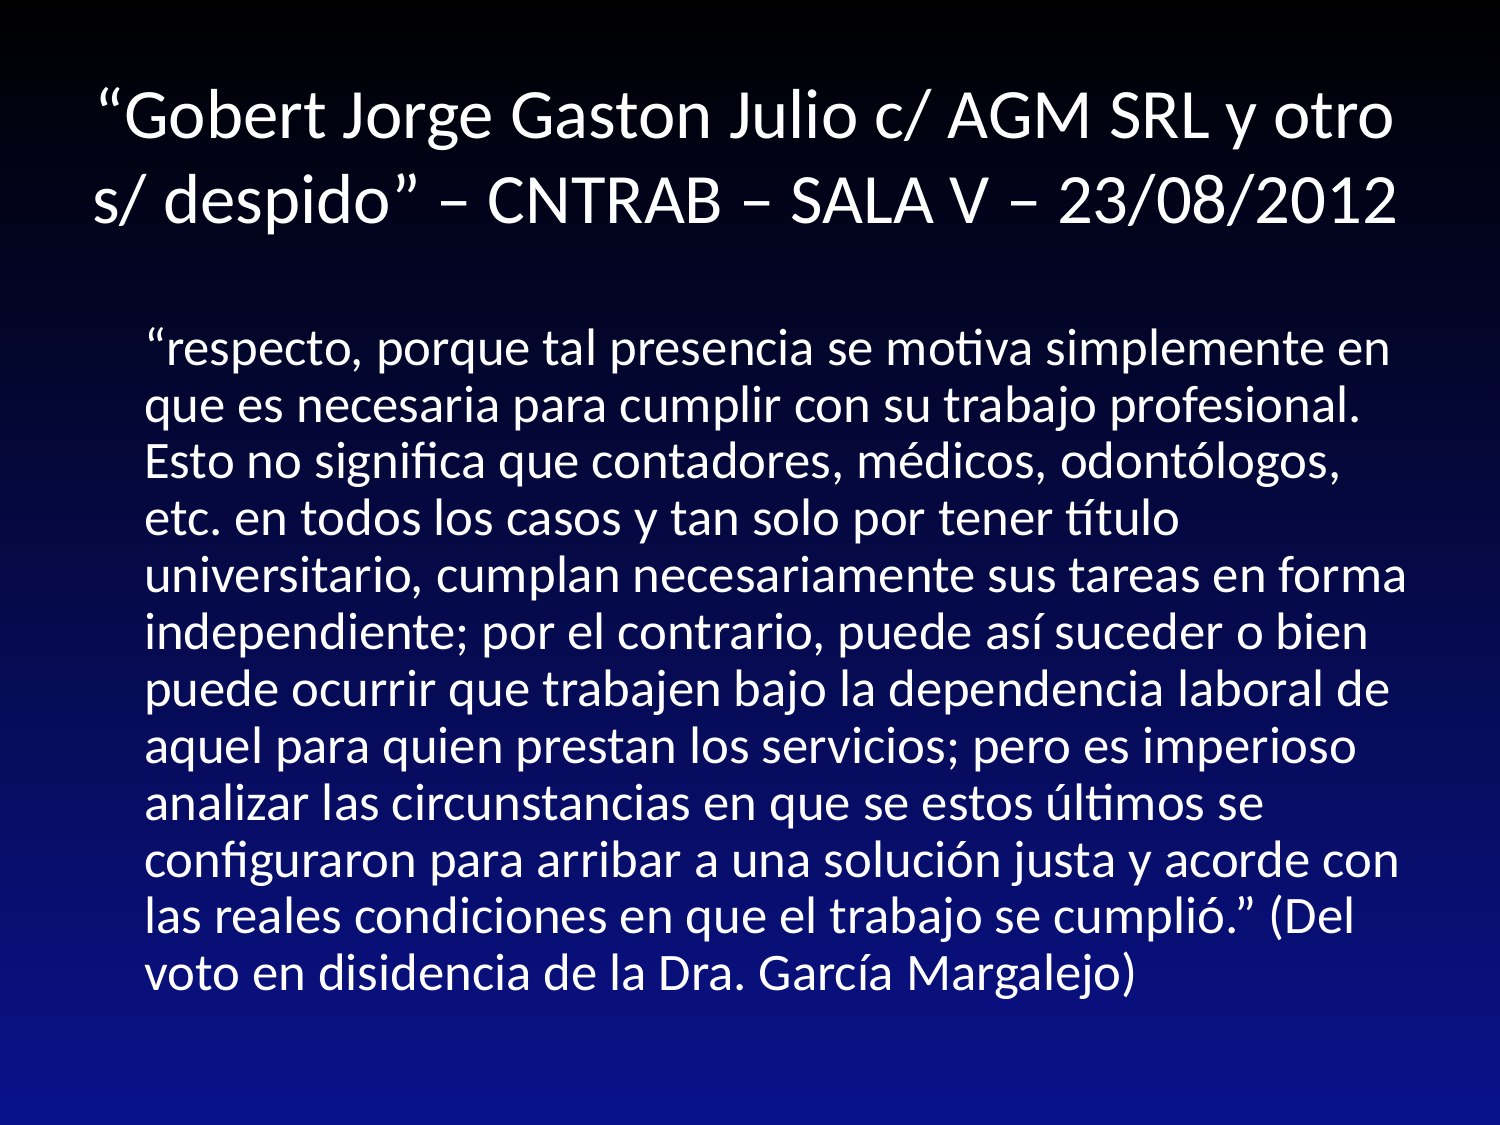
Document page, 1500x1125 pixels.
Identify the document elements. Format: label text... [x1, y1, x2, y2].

list “respecto, porque tal presencia se motiva simplemente en que es necesaria para cumplir con su trabajo profesional. Esto no significa que contadores, médicos, odontólogos, etc. en todos los casos y tan solo por tener título universitario, cumplan necesariamente sus tareas en forma independiente; por el contrario, puede así suceder o bien puede ocurrir que trabajen bajo la dependencia laboral de aquel para quien prestan los servicios; pero es imperioso analizar las circunstancias en que se estos últimos se configuraron para arribar a una solución justa y acorde con las reales condiciones en que el trabajo se cumplió.” (Del voto en disidencia de la Dra. García Margalejo) [76, 255, 1428, 1022]
title “Gobert Jorge Gaston Julio c/ AGM SRL y otro s/ despido” – CNTRAB – SALA V – 23/08/2012 [64, 30, 1428, 360]
